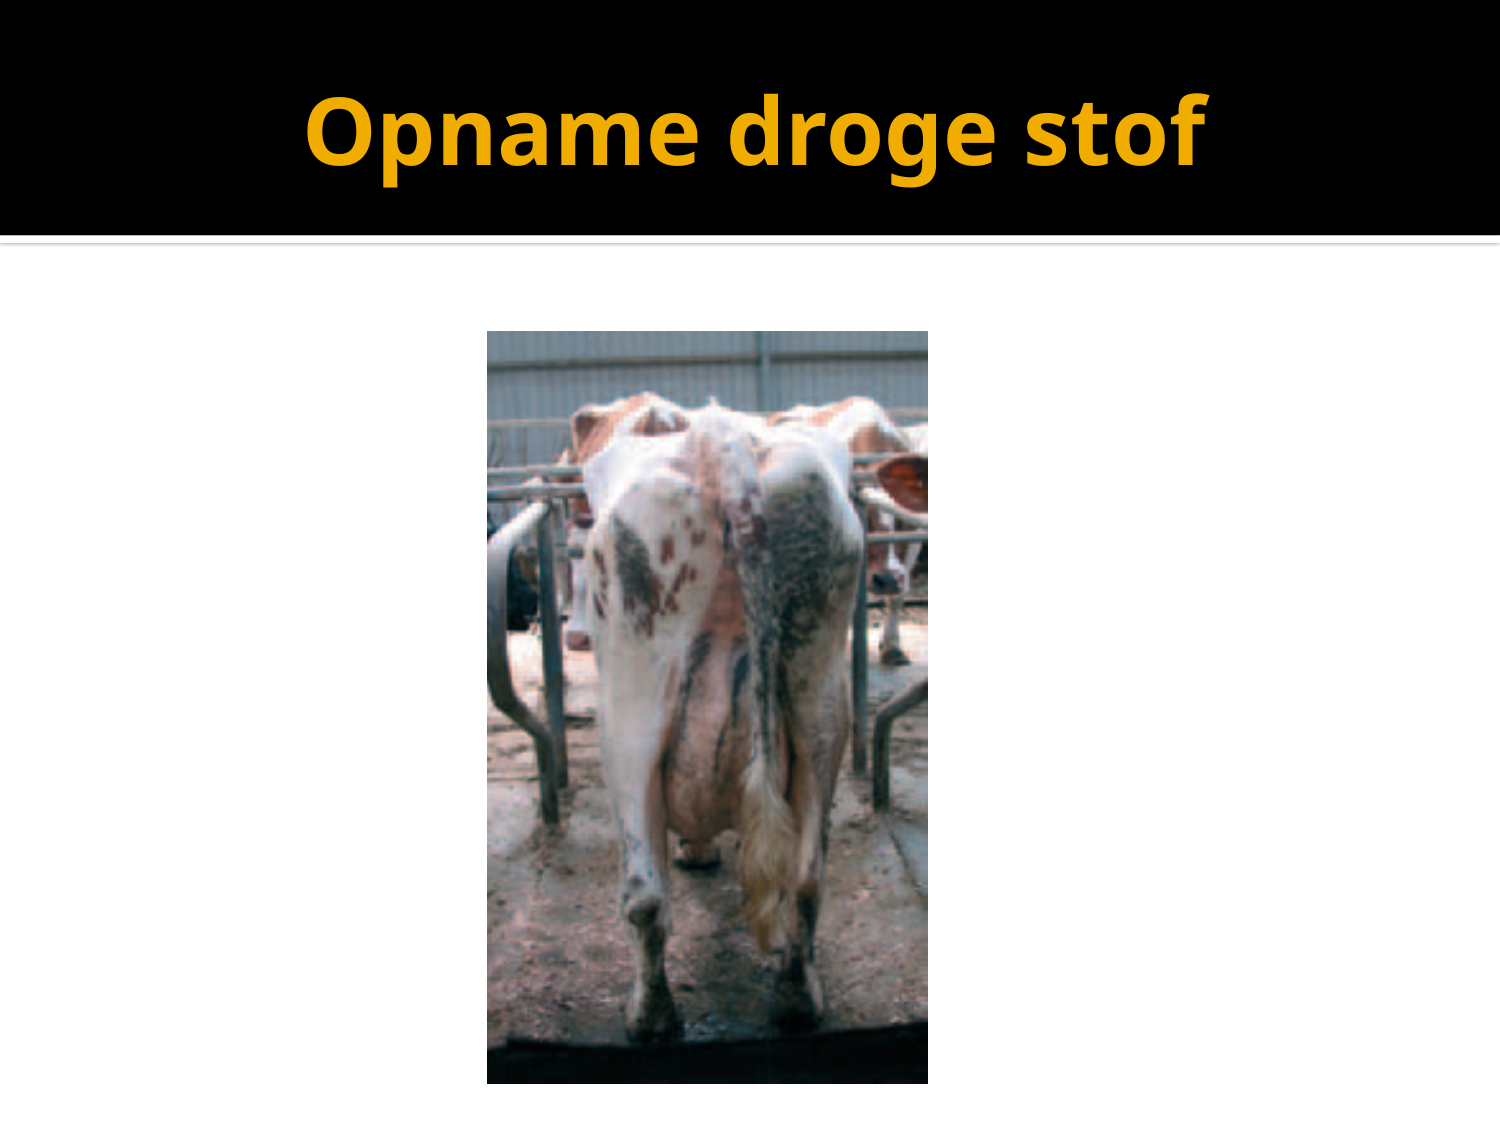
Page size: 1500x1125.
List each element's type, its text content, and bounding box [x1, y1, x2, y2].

title Opname droge stof [75, 24, 1425, 231]
picture [487, 331, 928, 1084]
